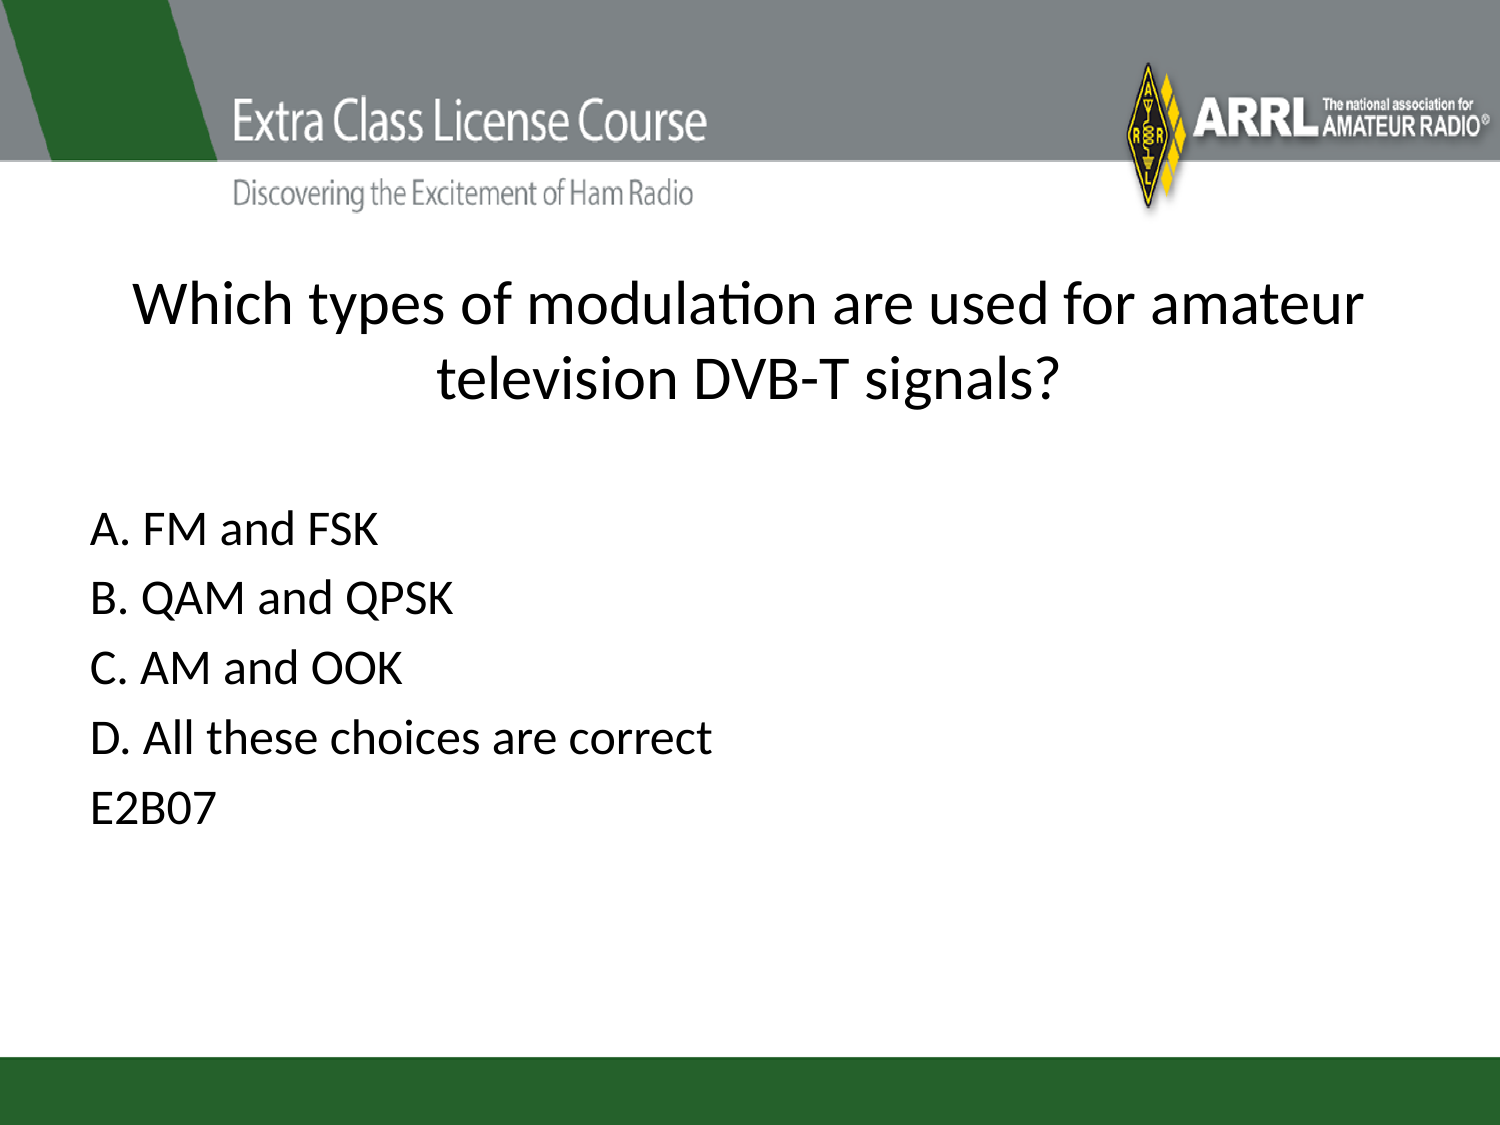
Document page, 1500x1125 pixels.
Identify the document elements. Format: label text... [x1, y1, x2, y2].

list A. FM and FSK B. QAM and QPSK C. AM and OOK D. All these choices are correct E2B07 [75, 487, 1425, 1005]
picture [0, 0, 1500, 1125]
title Which types of modulation are used for amateur television DVB-T signals? [75, 254, 1425, 435]
